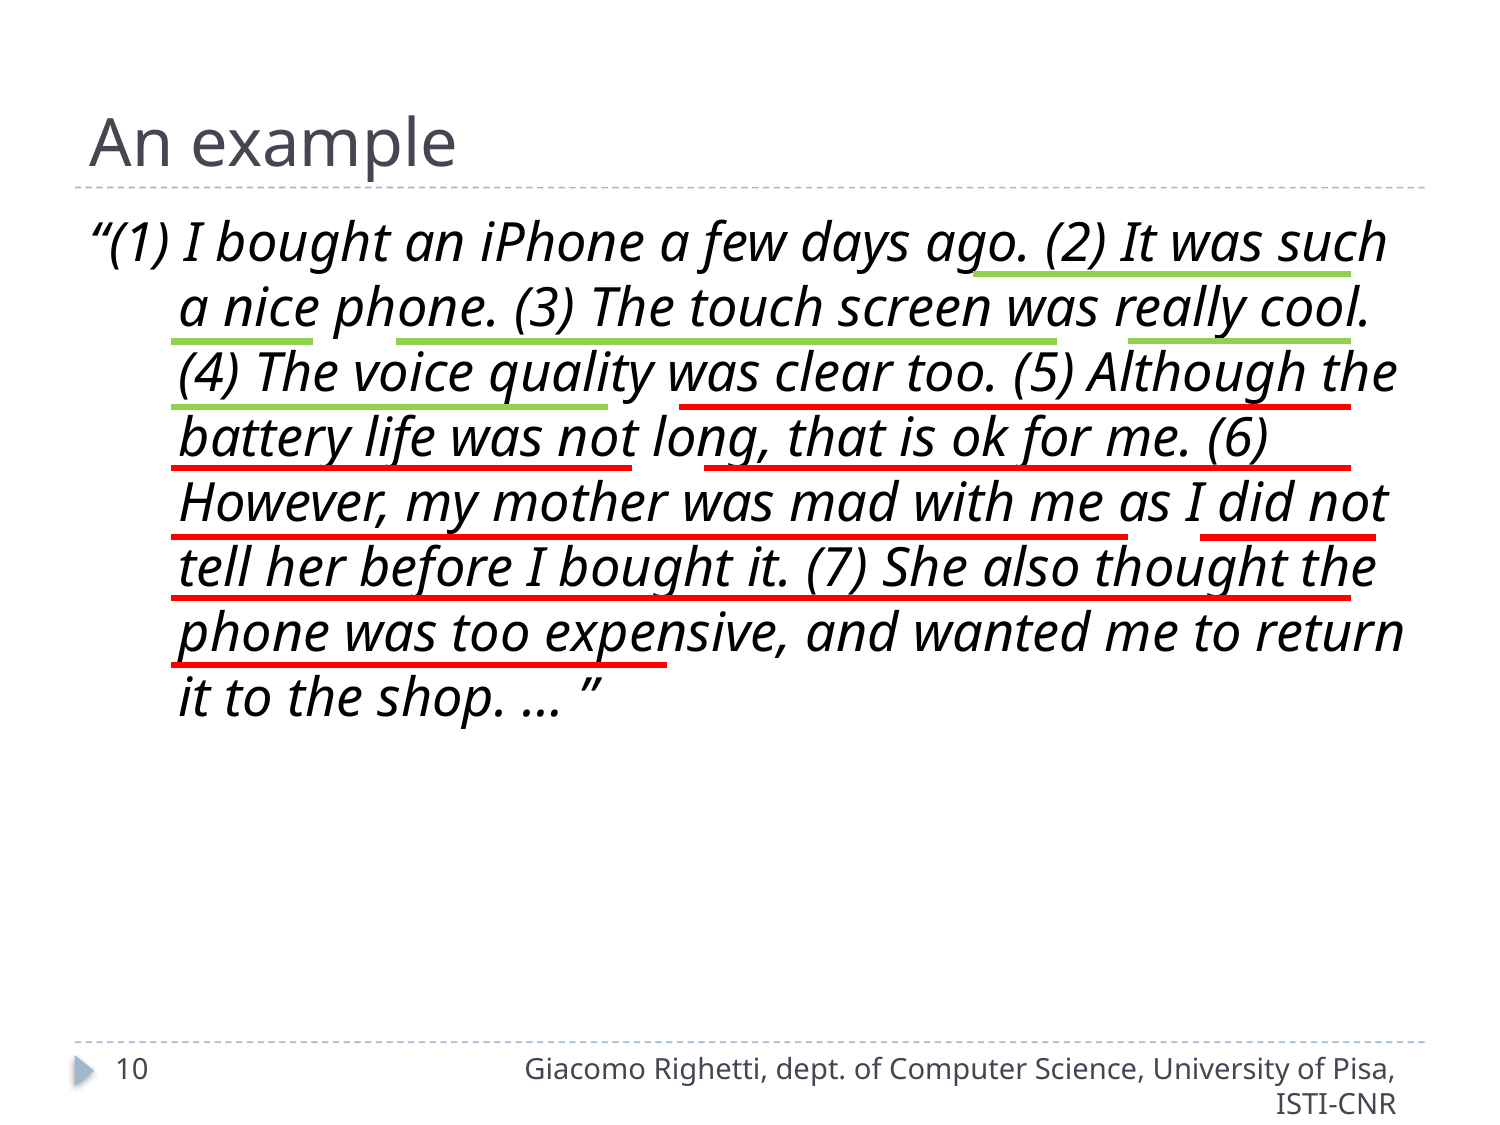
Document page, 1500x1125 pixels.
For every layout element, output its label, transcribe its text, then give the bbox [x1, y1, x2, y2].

list “(1) I bought an iPhone a few days ago. (2) It was such a nice phone. (3) The touch screen was really cool. (4) The voice quality was clear too. (5) Although the battery life was not long, that is ok for me. (6) However, my mother was mad with me as I did not tell her before I bought it. (7) She also thought the phone was too expensive, and wanted me to return it to the shop. … ” [75, 200, 1425, 1010]
slide_number 10 [100, 1042, 426, 1103]
title An example [75, 24, 1425, 188]
footer Giacomo Righetti, dept. of Computer Science, University of Pisa, ISTI-CNR [475, 1042, 1412, 1103]
